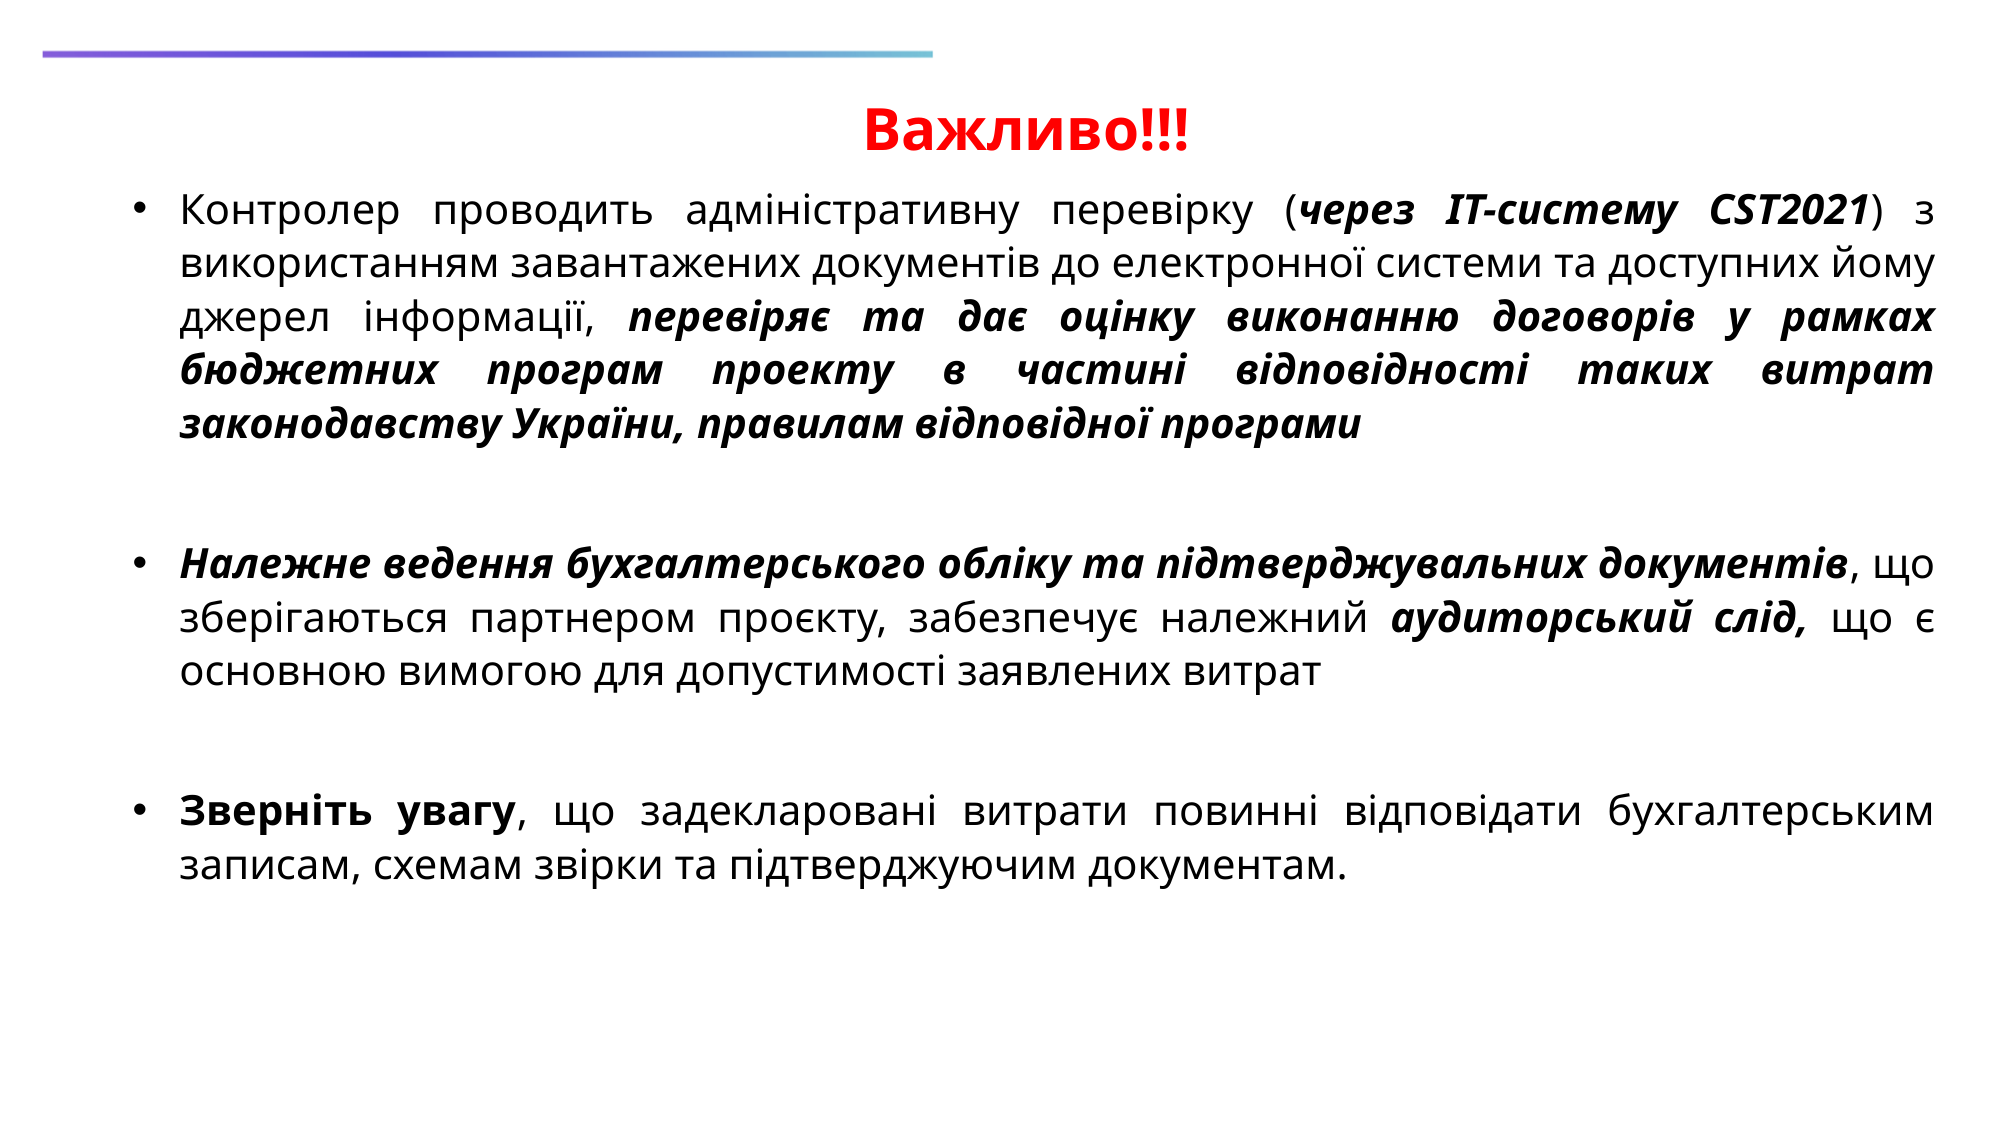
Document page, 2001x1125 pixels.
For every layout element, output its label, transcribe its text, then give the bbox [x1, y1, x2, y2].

picture [42, 39, 1795, 66]
text_box Важливо!!! Контролер проводить адміністративну перевірку (через ІТ-систему CST2021) з використанням завантажених документів до електронної системи та доступних йому джерел інформації, перевіряє та дає оцінку виконанню договорів у рамках бюджетних програм проекту в частині відповідності таких витрат законодавству України, правилам відповідної програми Належне ведення бухгалтерського обліку та підтверджувальних документів, що зберігаються партнером проєкту, забезпечує належний аудиторський слід, що є основною вимогою для допустимості заявлених витрат Зверніть увагу, що задекларовані витрати повинні відповідати бухгалтерським записам, схемам звірки та підтверджуючим документам. [117, 80, 1950, 960]
